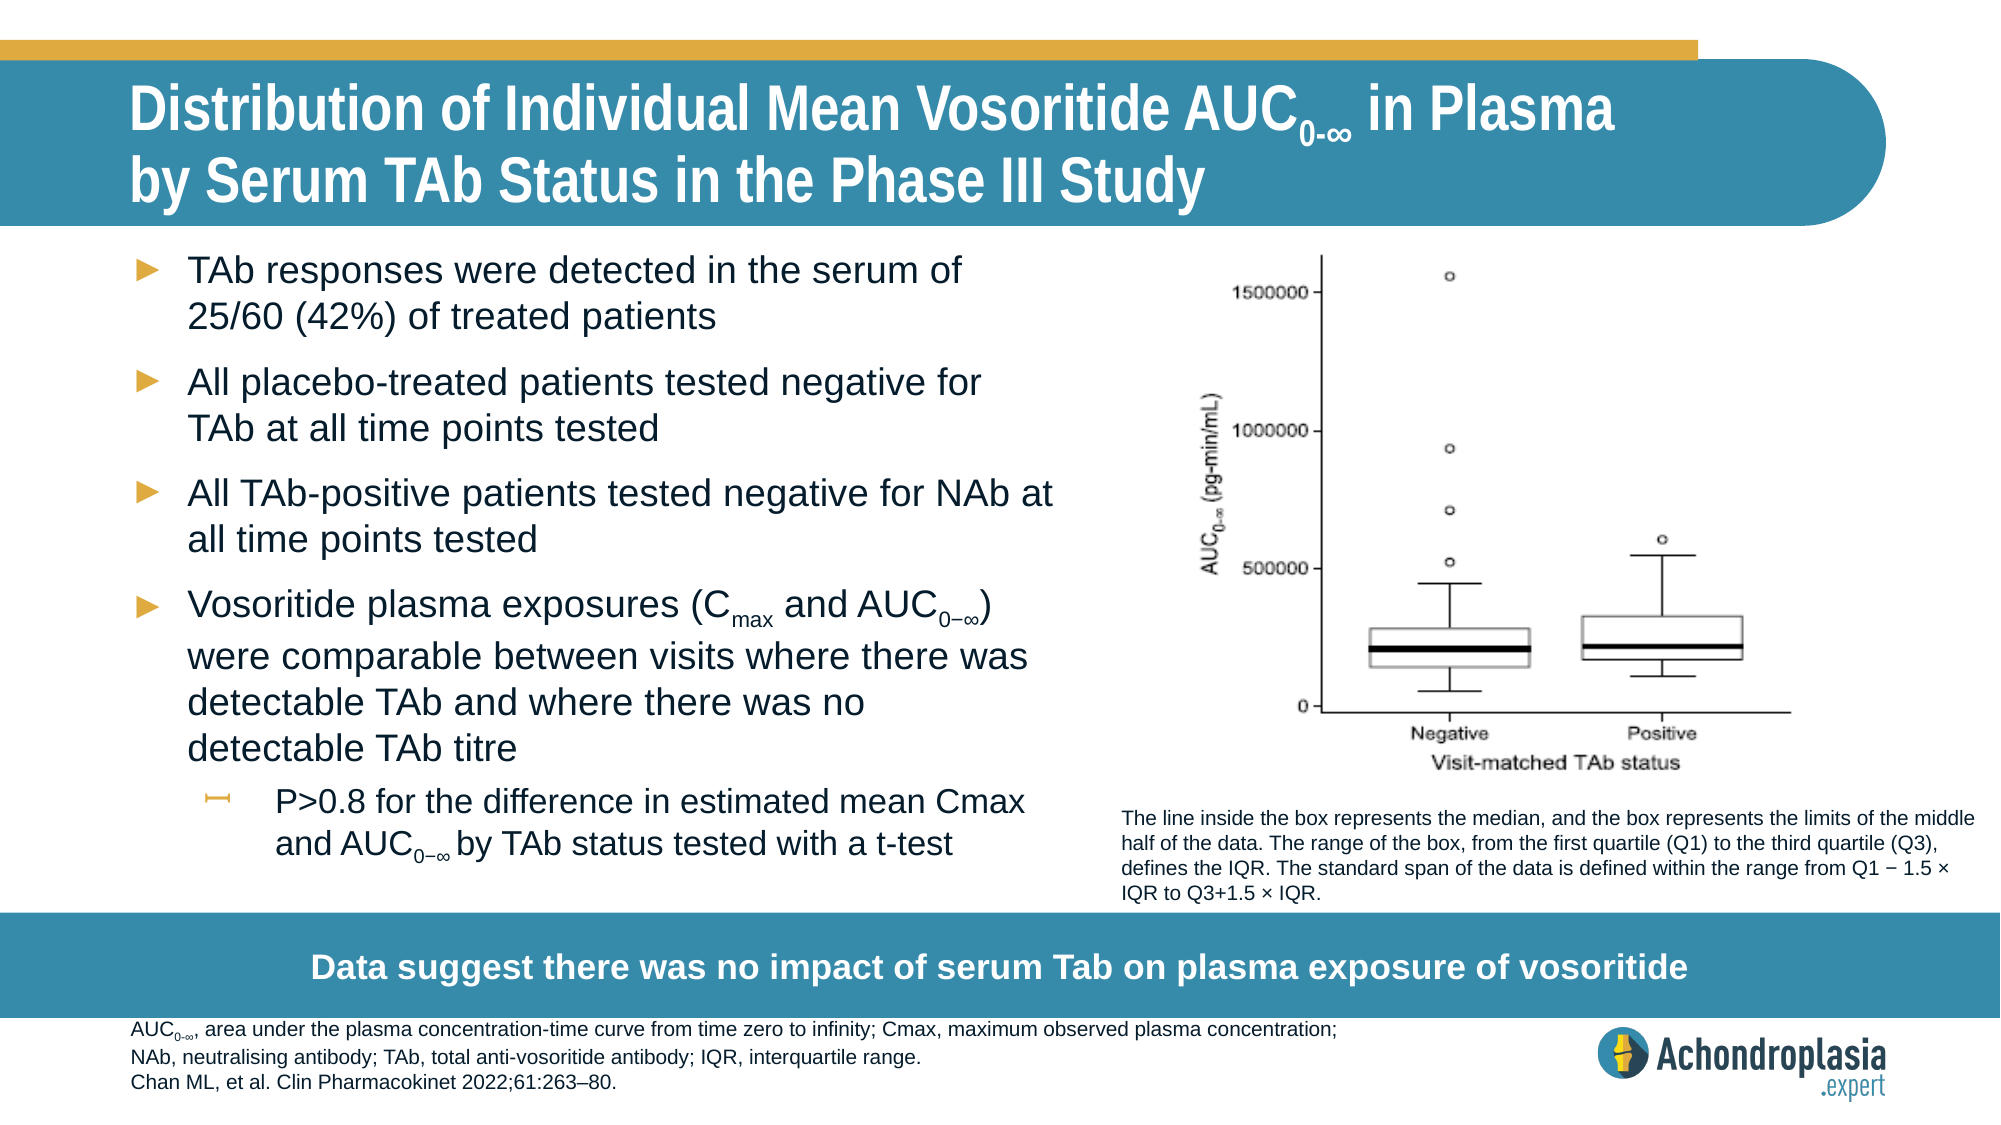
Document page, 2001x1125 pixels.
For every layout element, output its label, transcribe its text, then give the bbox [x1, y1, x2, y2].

text_box The line inside the box represents the median, and the box represents the limits of the middle half of the data. The range of the box, from the first quartile (Q1) to the third quartile (Q3), defines the IQR. The standard span of the data is defined within the range from Q1 − 1.5 × IQR to Q3+1.5 × IQR. [1106, 828, 2000, 913]
footer AUC0-∞, area under the plasma concentration-time curve from time zero to infinity; Cmax, maximum observed plasma concentration; NAb, neutralising antibody; TAb, total anti-vosoritide antibody; IQR, interquartile range. Chan ML, et al. Clin Pharmacokinet 2022;61:263–80. [115, 1018, 1598, 1102]
picture [1139, 237, 1819, 790]
picture [1598, 1027, 1886, 1102]
list Data suggest there was no impact of serum Tab on plasma exposure of vosoritide [0, 912, 2000, 1018]
title Distribution of Individual Mean Vosoritide AUC0-∞ in Plasma by Serum TAb Status in the Phase III Study [114, 59, 1886, 225]
list TAb responses were detected in the serum of 25/60 (42%) of treated patients All placebo-treated patients tested negative for TAb at all time points tested All TAb-positive patients tested negative for NAb at all time points tested Vosoritide plasma exposures (Cmax and AUC0−∞) were comparable between visits where there was detectable TAb and where there was no detectable TAb titre P>0.8 for the difference in estimated mean Cmax and AUC0−∞ by TAb status tested with a t-test [114, 237, 1070, 880]
